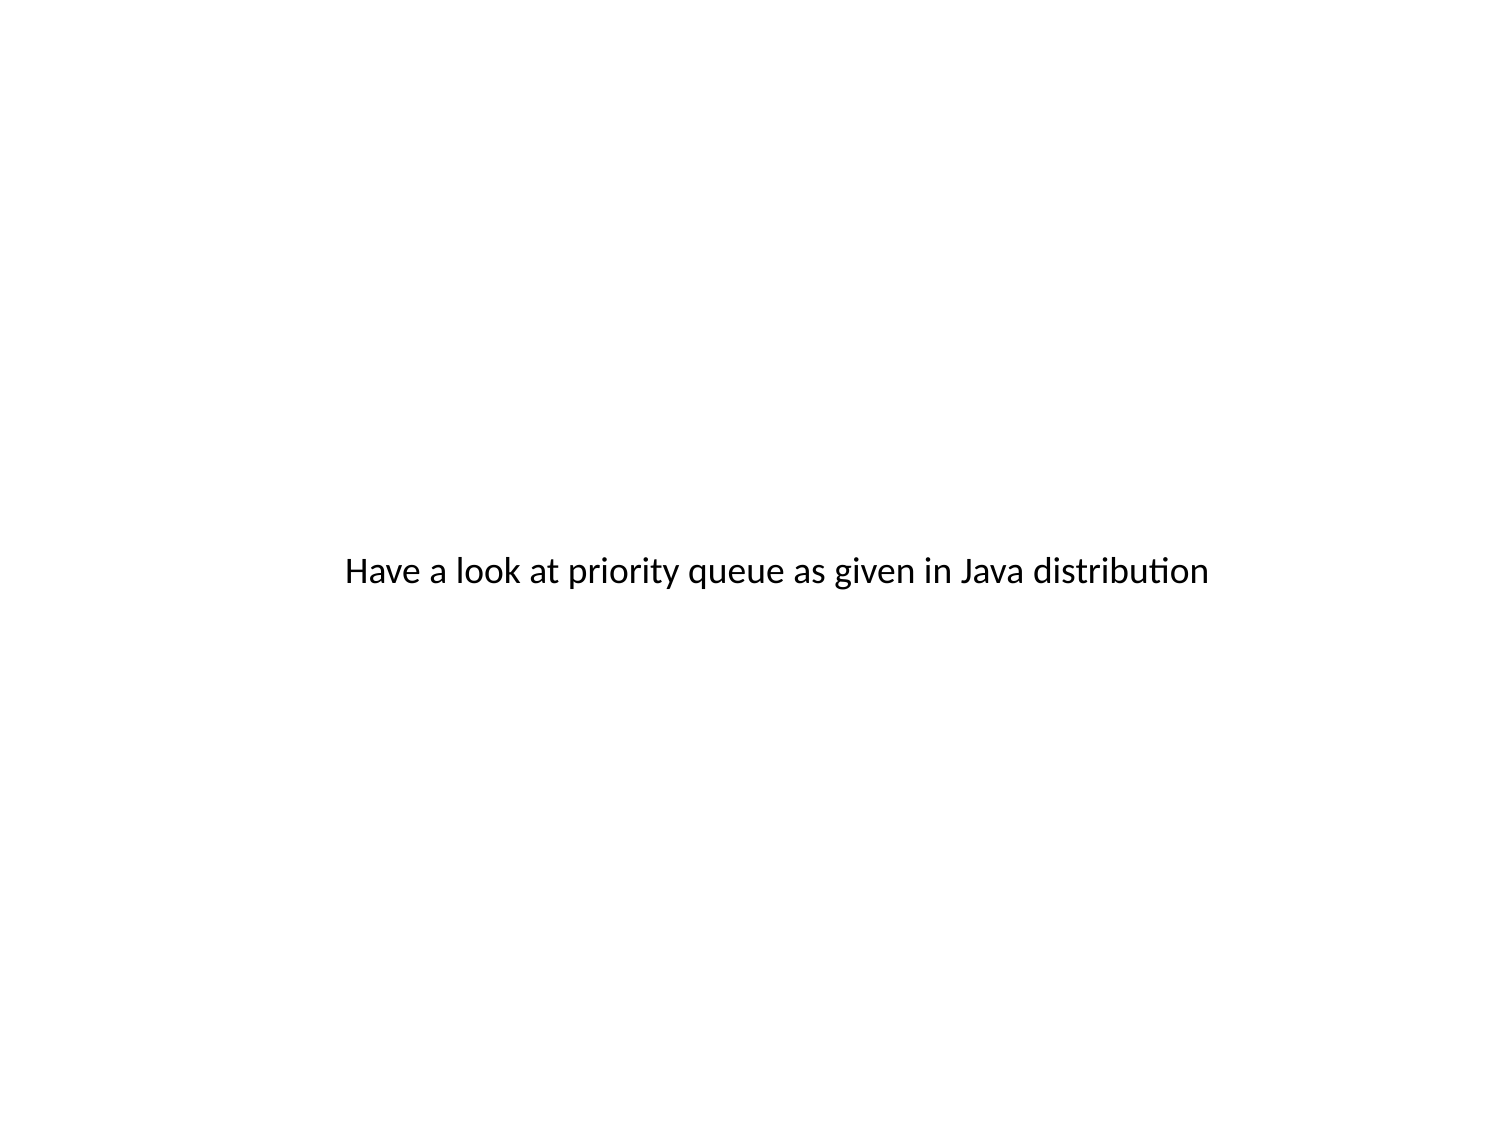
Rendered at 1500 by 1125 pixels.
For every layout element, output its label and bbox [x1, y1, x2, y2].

text_box [330, 538, 1226, 599]
